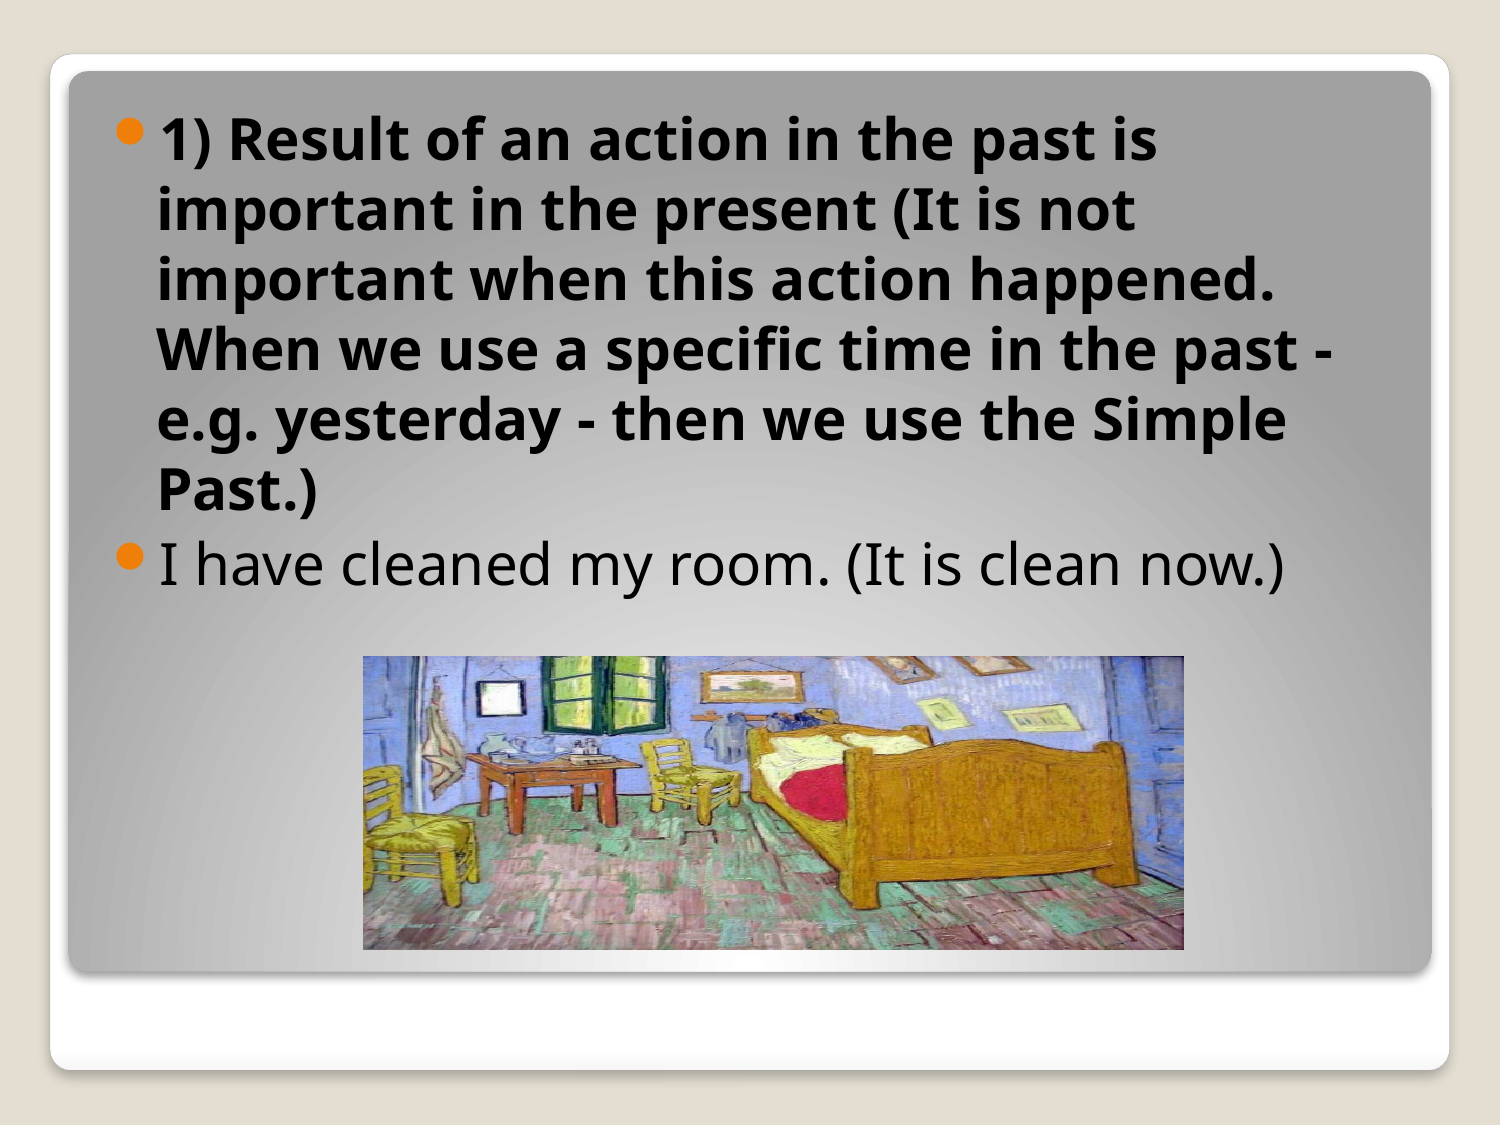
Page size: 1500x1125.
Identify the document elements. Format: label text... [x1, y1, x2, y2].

list 1) Result of an action in the past is important in the present (It is not important when this action happened. When we use a specific time in the past - e.g. yesterday - then we use the Simple Past.) I have cleaned my room. (It is clean now.) [82, 86, 1425, 774]
picture [363, 656, 1184, 950]
